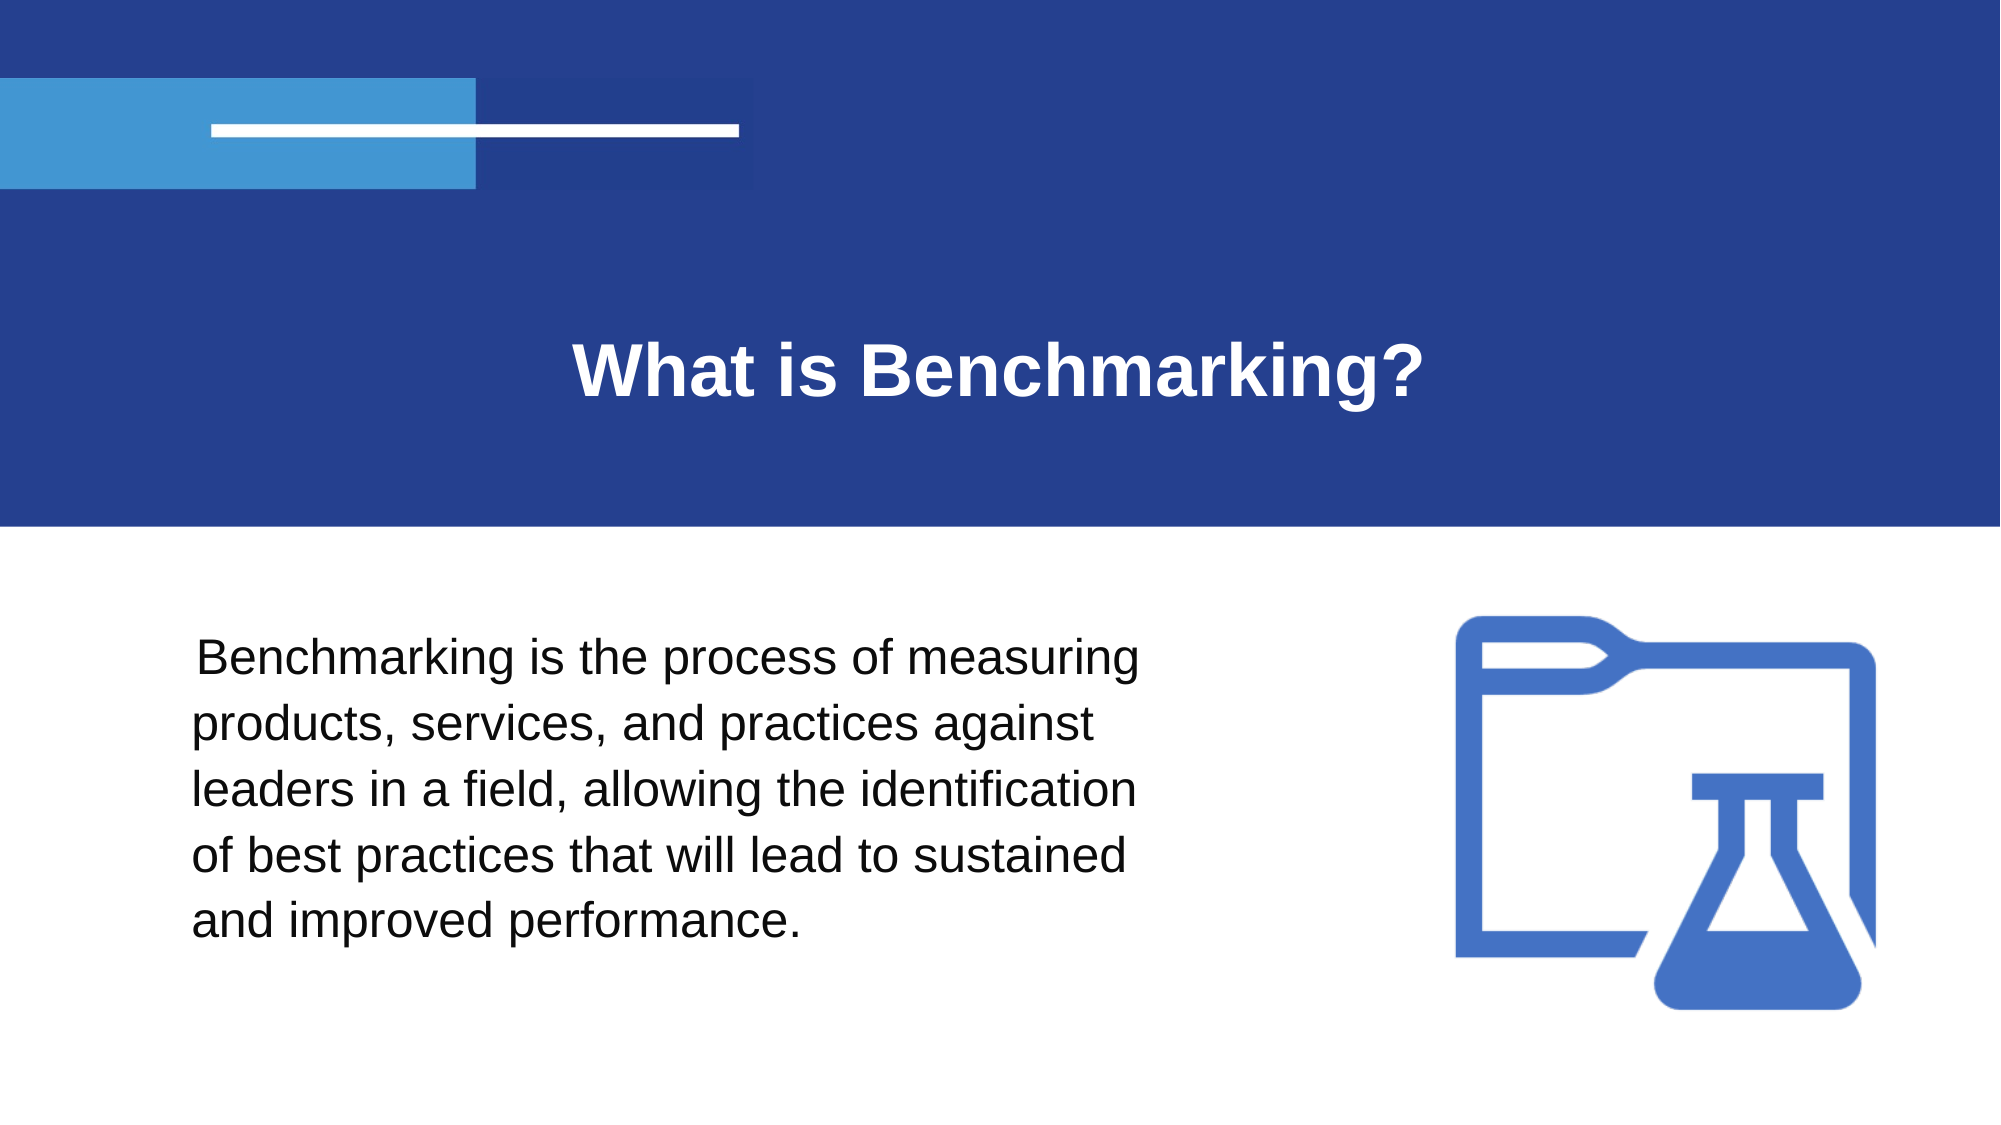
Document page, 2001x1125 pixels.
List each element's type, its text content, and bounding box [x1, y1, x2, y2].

picture [1414, 548, 1919, 1052]
title What is Benchmarking? [137, 263, 1863, 481]
list Benchmarking is the process of measuring products, services, and practices against leaders in a field, allowing the identification of best practices that will lead to sustained and improved performance. [101, 610, 1340, 990]
picture [0, 78, 754, 190]
